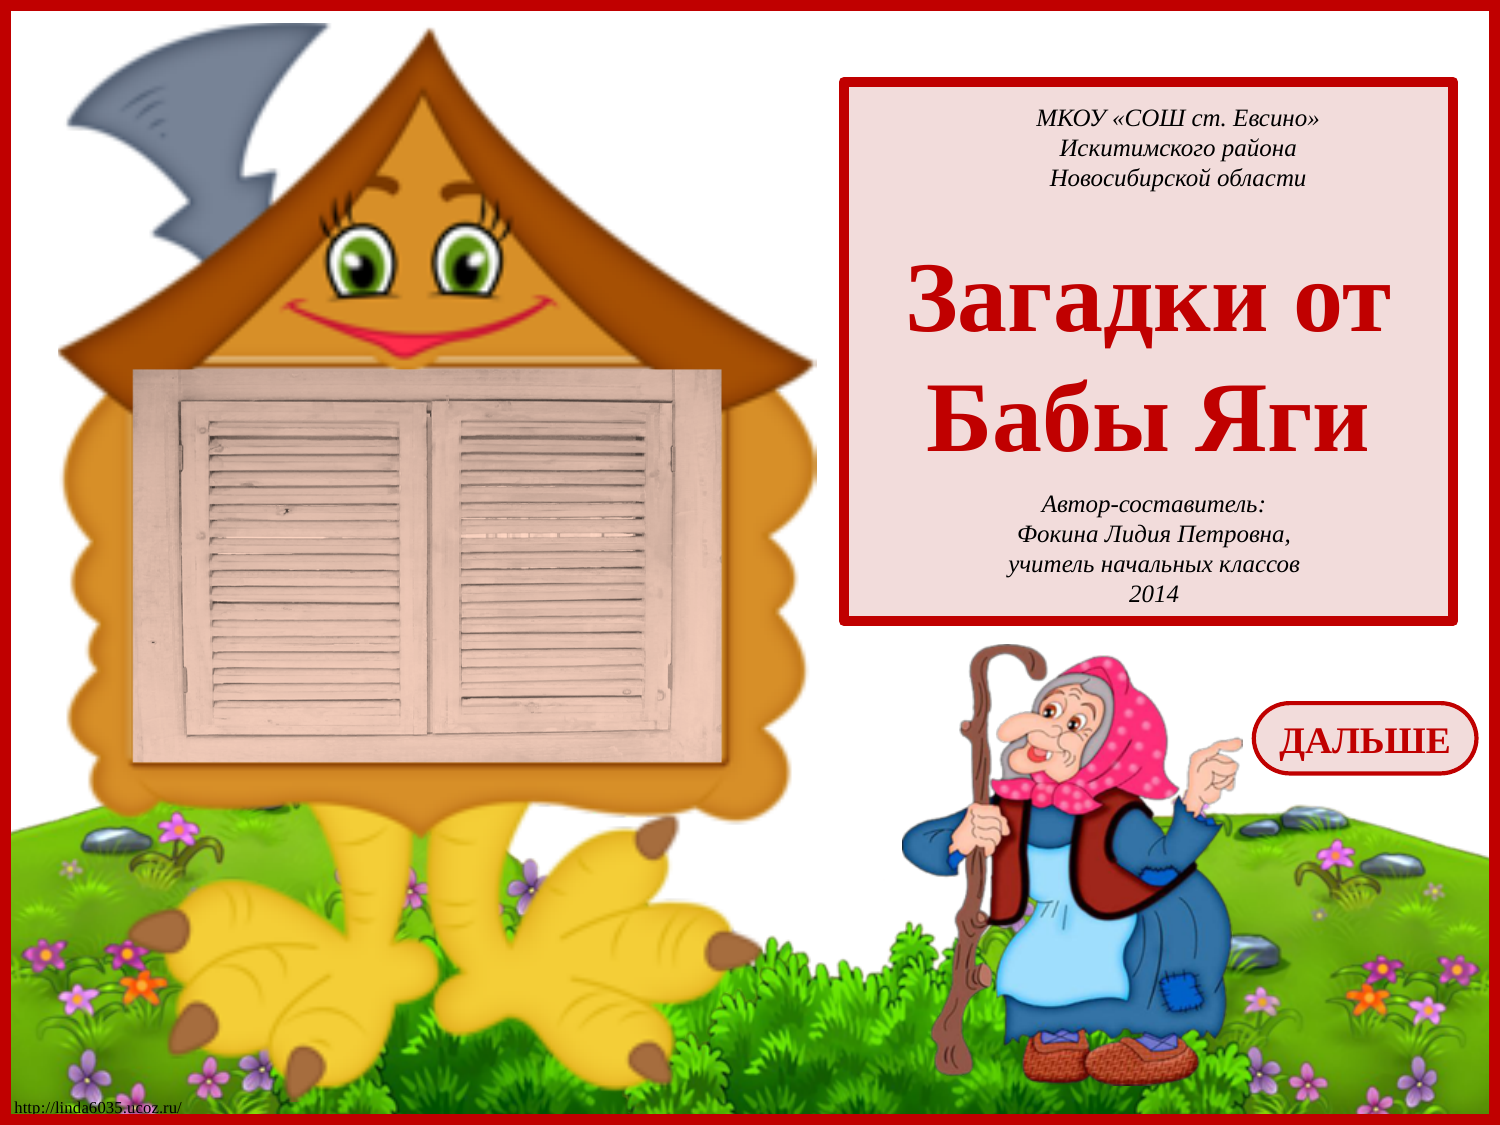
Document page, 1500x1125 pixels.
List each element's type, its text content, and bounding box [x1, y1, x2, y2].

text_box МКОУ «СОШ ст. Евсино» Искитимского района Новосибирской области [1021, 93, 1336, 199]
picture [11, 23, 1489, 1114]
text_box ДАЛЬШЕ [1251, 701, 1479, 776]
text_box Загадки от Бабы Яги [842, 80, 1455, 623]
text_box Автор-составитель: Фокина Лидия Петровна, учитель начальных классов 2014 [937, 480, 1371, 615]
